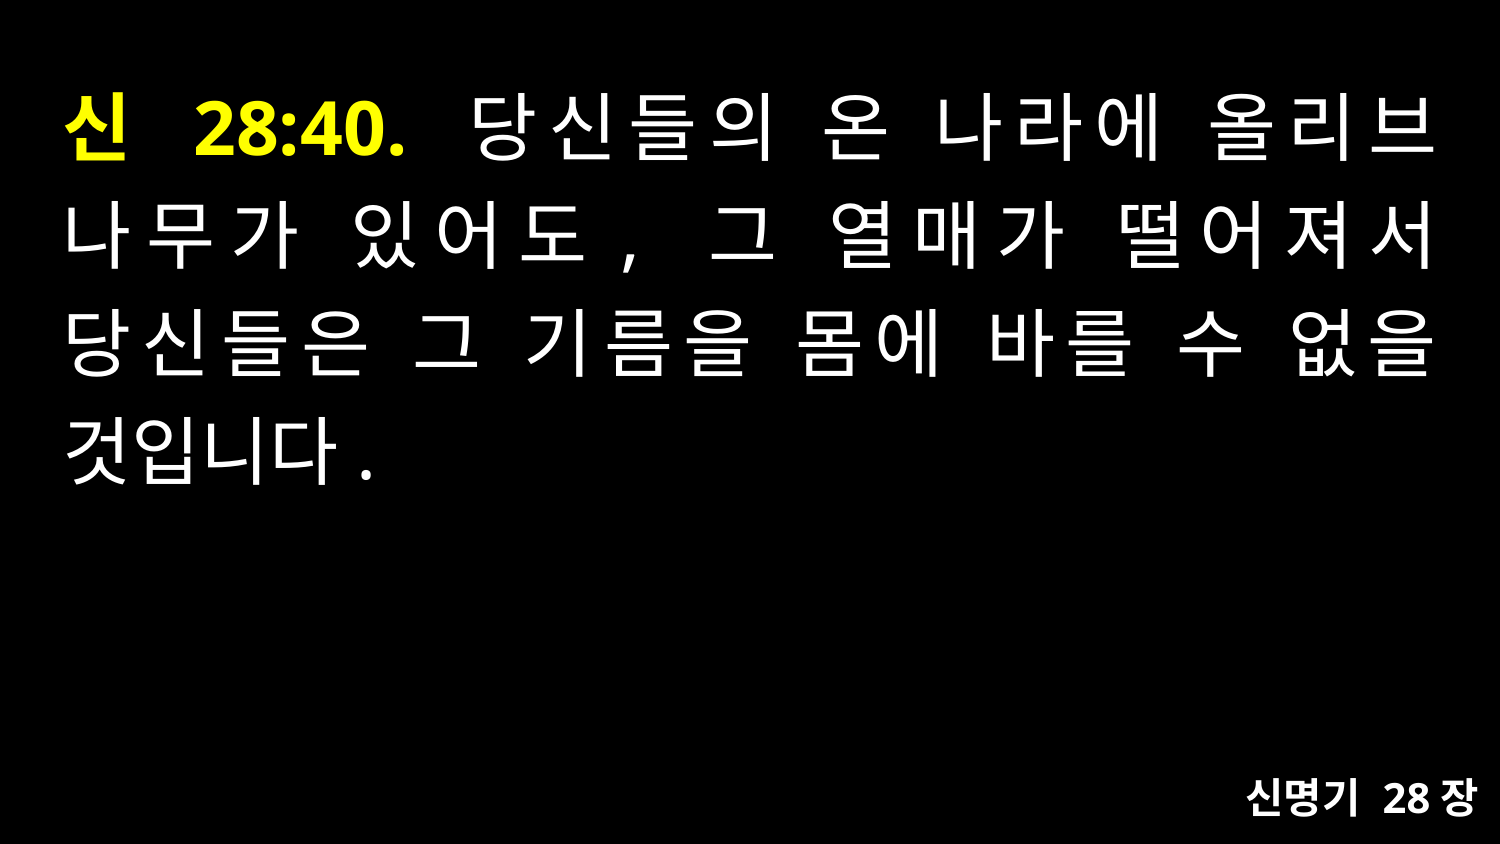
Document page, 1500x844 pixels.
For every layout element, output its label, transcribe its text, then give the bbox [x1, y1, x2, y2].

subtitle 신명기 28장 [916, 770, 1500, 844]
title 신 28:40. 당신들의 온 나라에 올리브 나무가 있어도, 그 열매가 떨어져서 당신들은 그 기름을 몸에 바를 수 없을 것입니다. [0, 0, 1500, 844]
